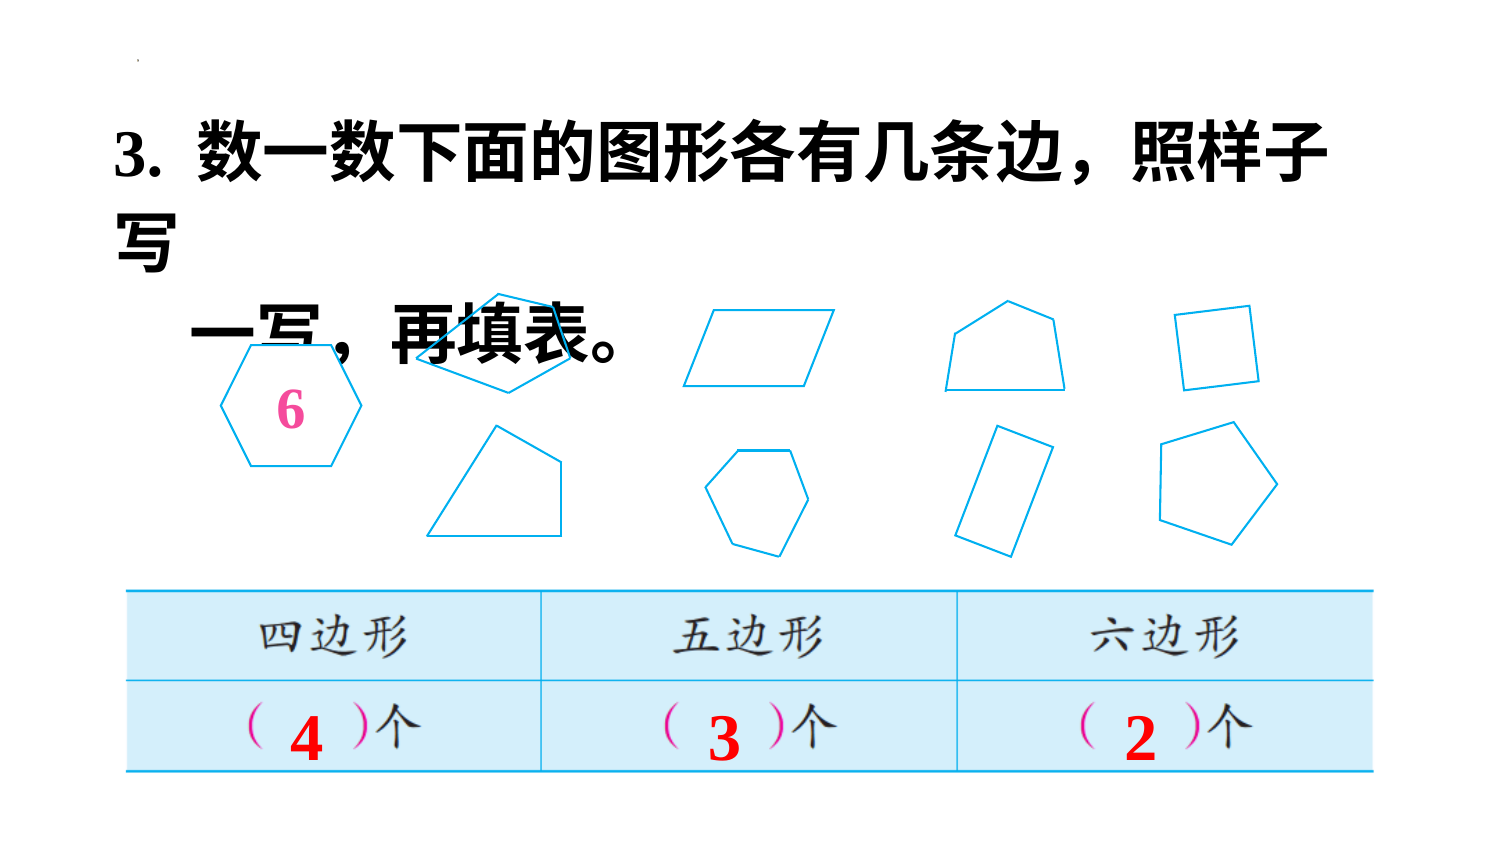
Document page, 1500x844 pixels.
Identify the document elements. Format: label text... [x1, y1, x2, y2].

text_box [220, 293, 1276, 557]
picture [112, 577, 1388, 780]
text_box 3. 数一数下面的图形各有几条边，照样子写 一写，再填表。 [98, 91, 1402, 282]
